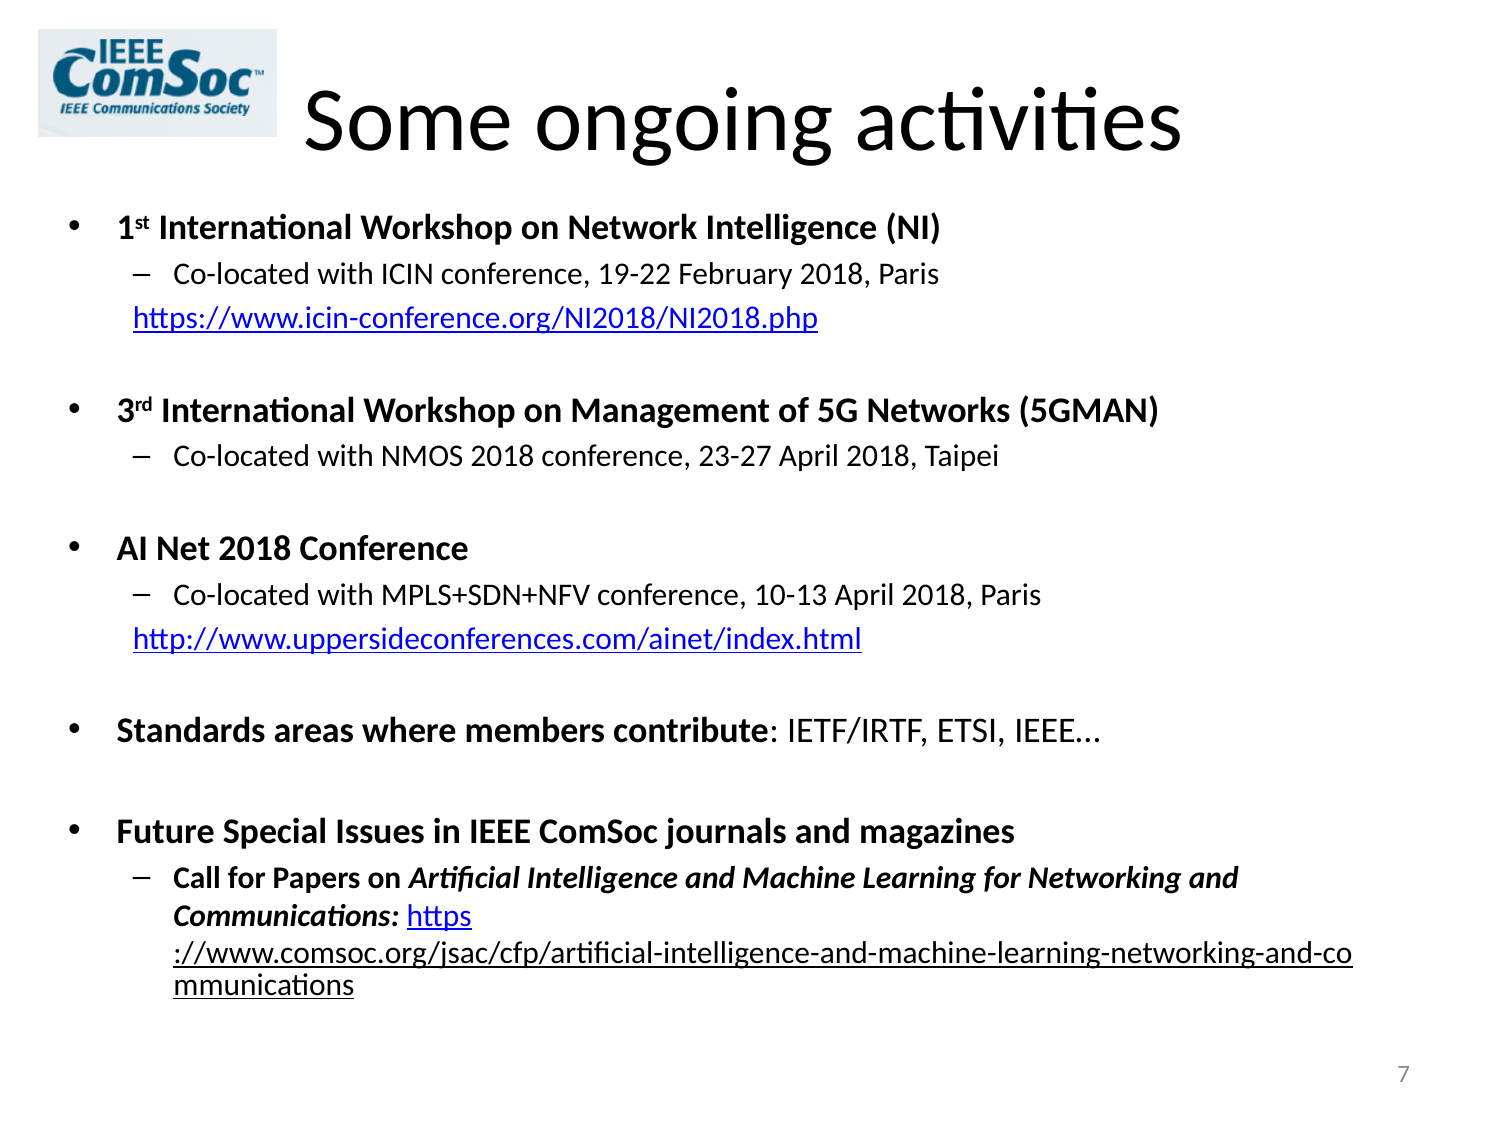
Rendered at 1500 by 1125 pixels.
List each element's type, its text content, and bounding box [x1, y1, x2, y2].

title Some ongoing activities [76, 42, 1412, 186]
slide_number 7 [1074, 1042, 1425, 1103]
list 1st International Workshop on Network Intelligence (NI) Co-located with ICIN conference, 19-22 February 2018, Paris https://www.icin-conference.org/NI2018/NI2018.php 3rd International Workshop on Management of 5G Networks (5GMAN) Co-located with NMOS 2018 conference, 23-27 April 2018, Taipei AI Net 2018 Conference Co-located with MPLS+SDN+NFV conference, 10-13 April 2018, Paris http://www.uppersideconferences.com/ainet/index.html Standards areas where members contribute: IETF/IRTF, ETSI, IEEE… Future Special Issues in IEEE ComSoc journals and magazines Call for Papers on Artificial Intelligence and Machine Learning for Networking and Communications: https://www.comsoc.org/jsac/cfp/artificial-intelligence-and-machine-learning-networking-and-communications [53, 196, 1389, 1024]
picture [38, 29, 277, 137]
